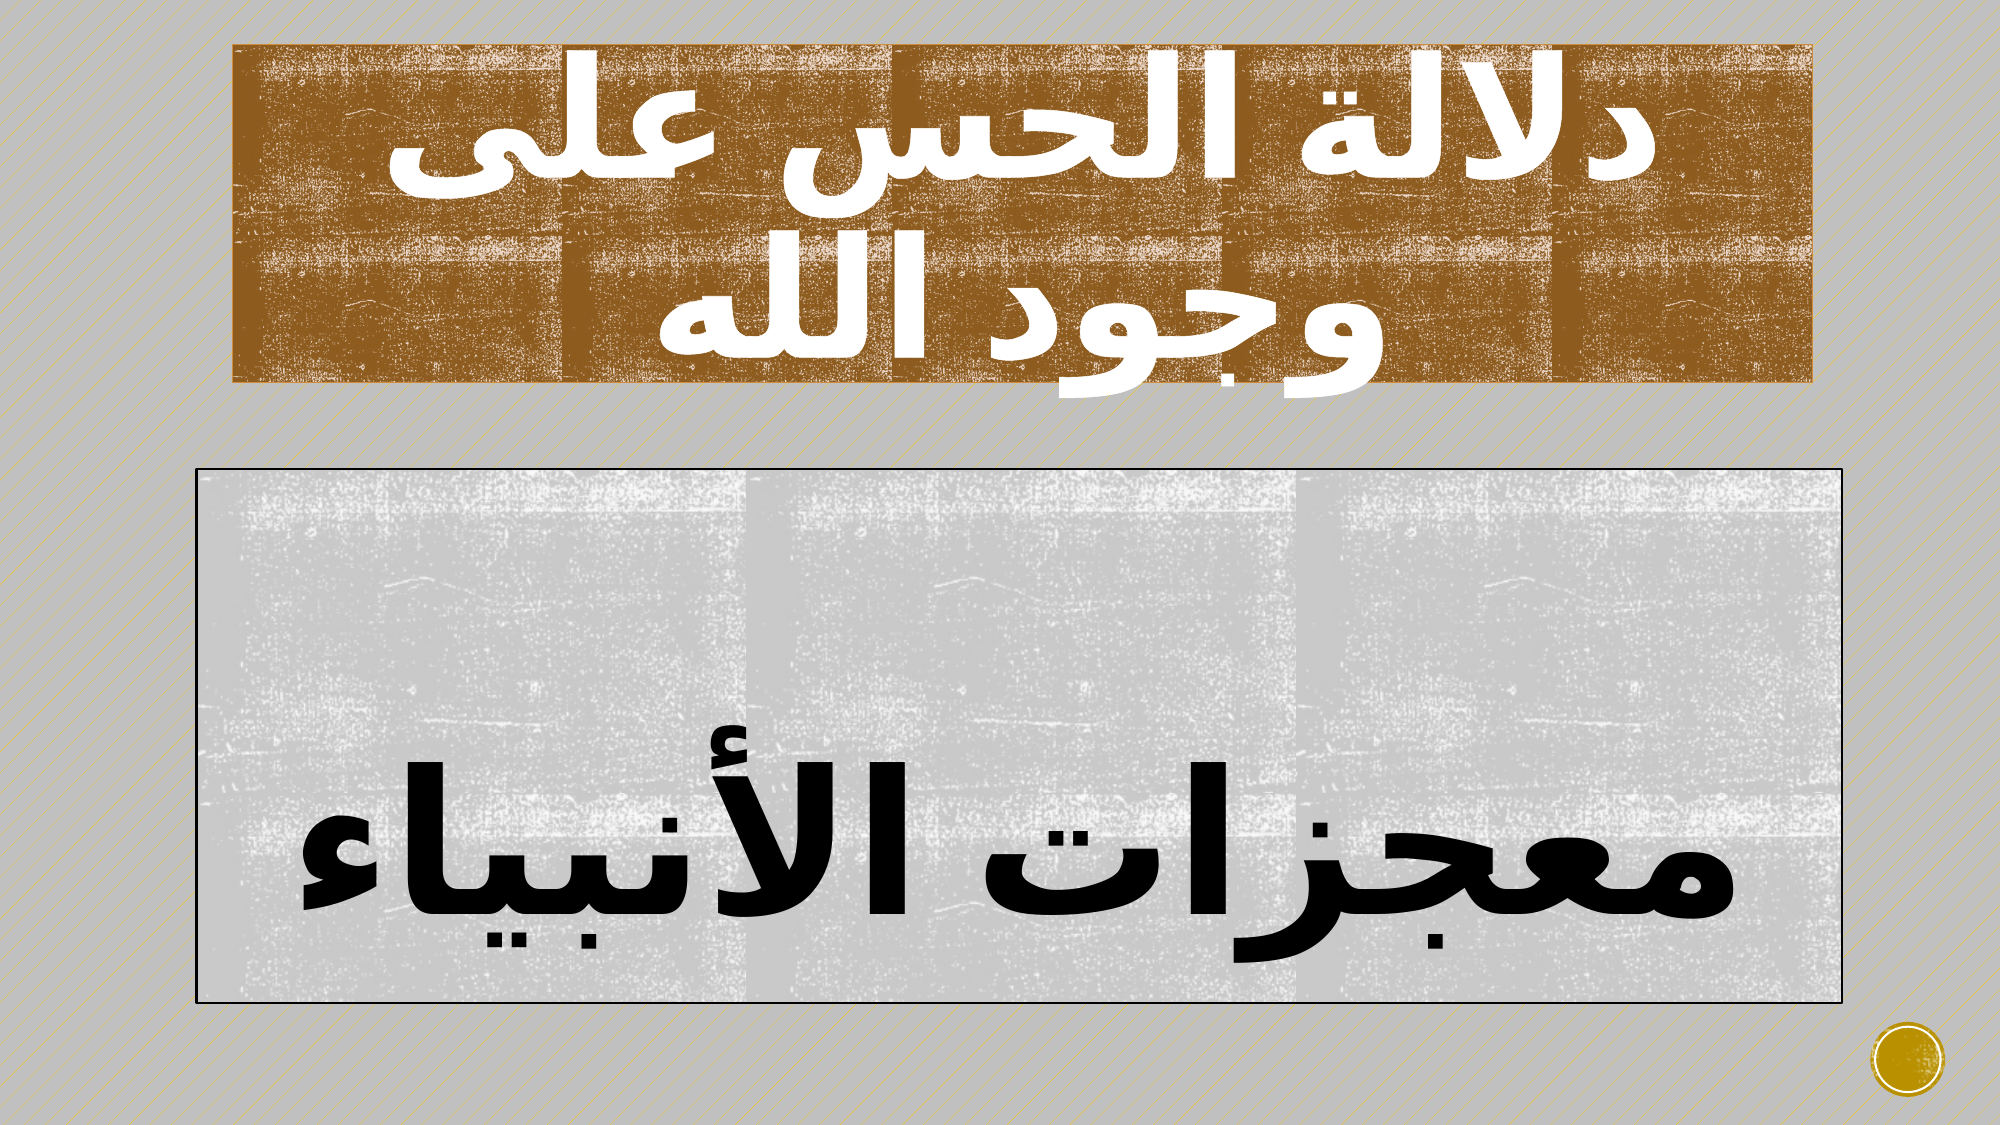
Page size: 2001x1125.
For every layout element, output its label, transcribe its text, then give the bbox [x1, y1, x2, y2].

title دلالة الحس على وجود الله [232, 44, 1813, 383]
list معجزات الأنبياء [195, 468, 1843, 1004]
